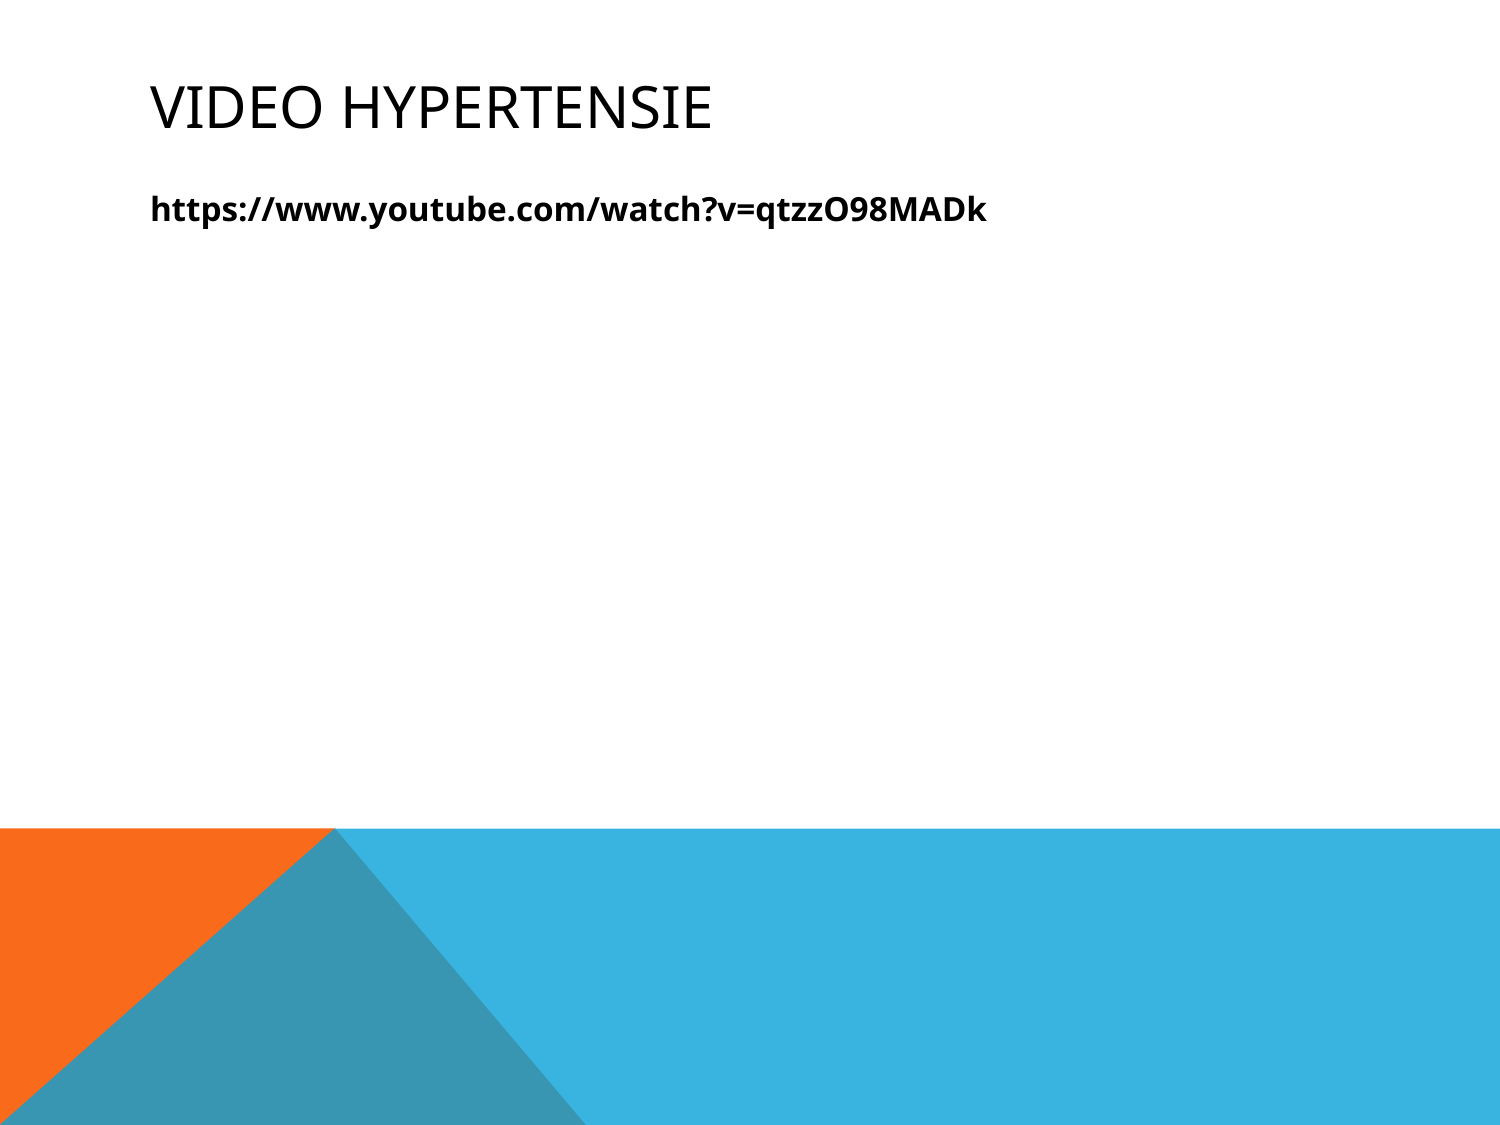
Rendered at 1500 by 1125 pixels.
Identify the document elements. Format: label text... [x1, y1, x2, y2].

list https://www.youtube.com/watch?v=qtzzO98MADk [135, 180, 1369, 768]
title Video Hypertensie [135, 60, 1369, 150]
